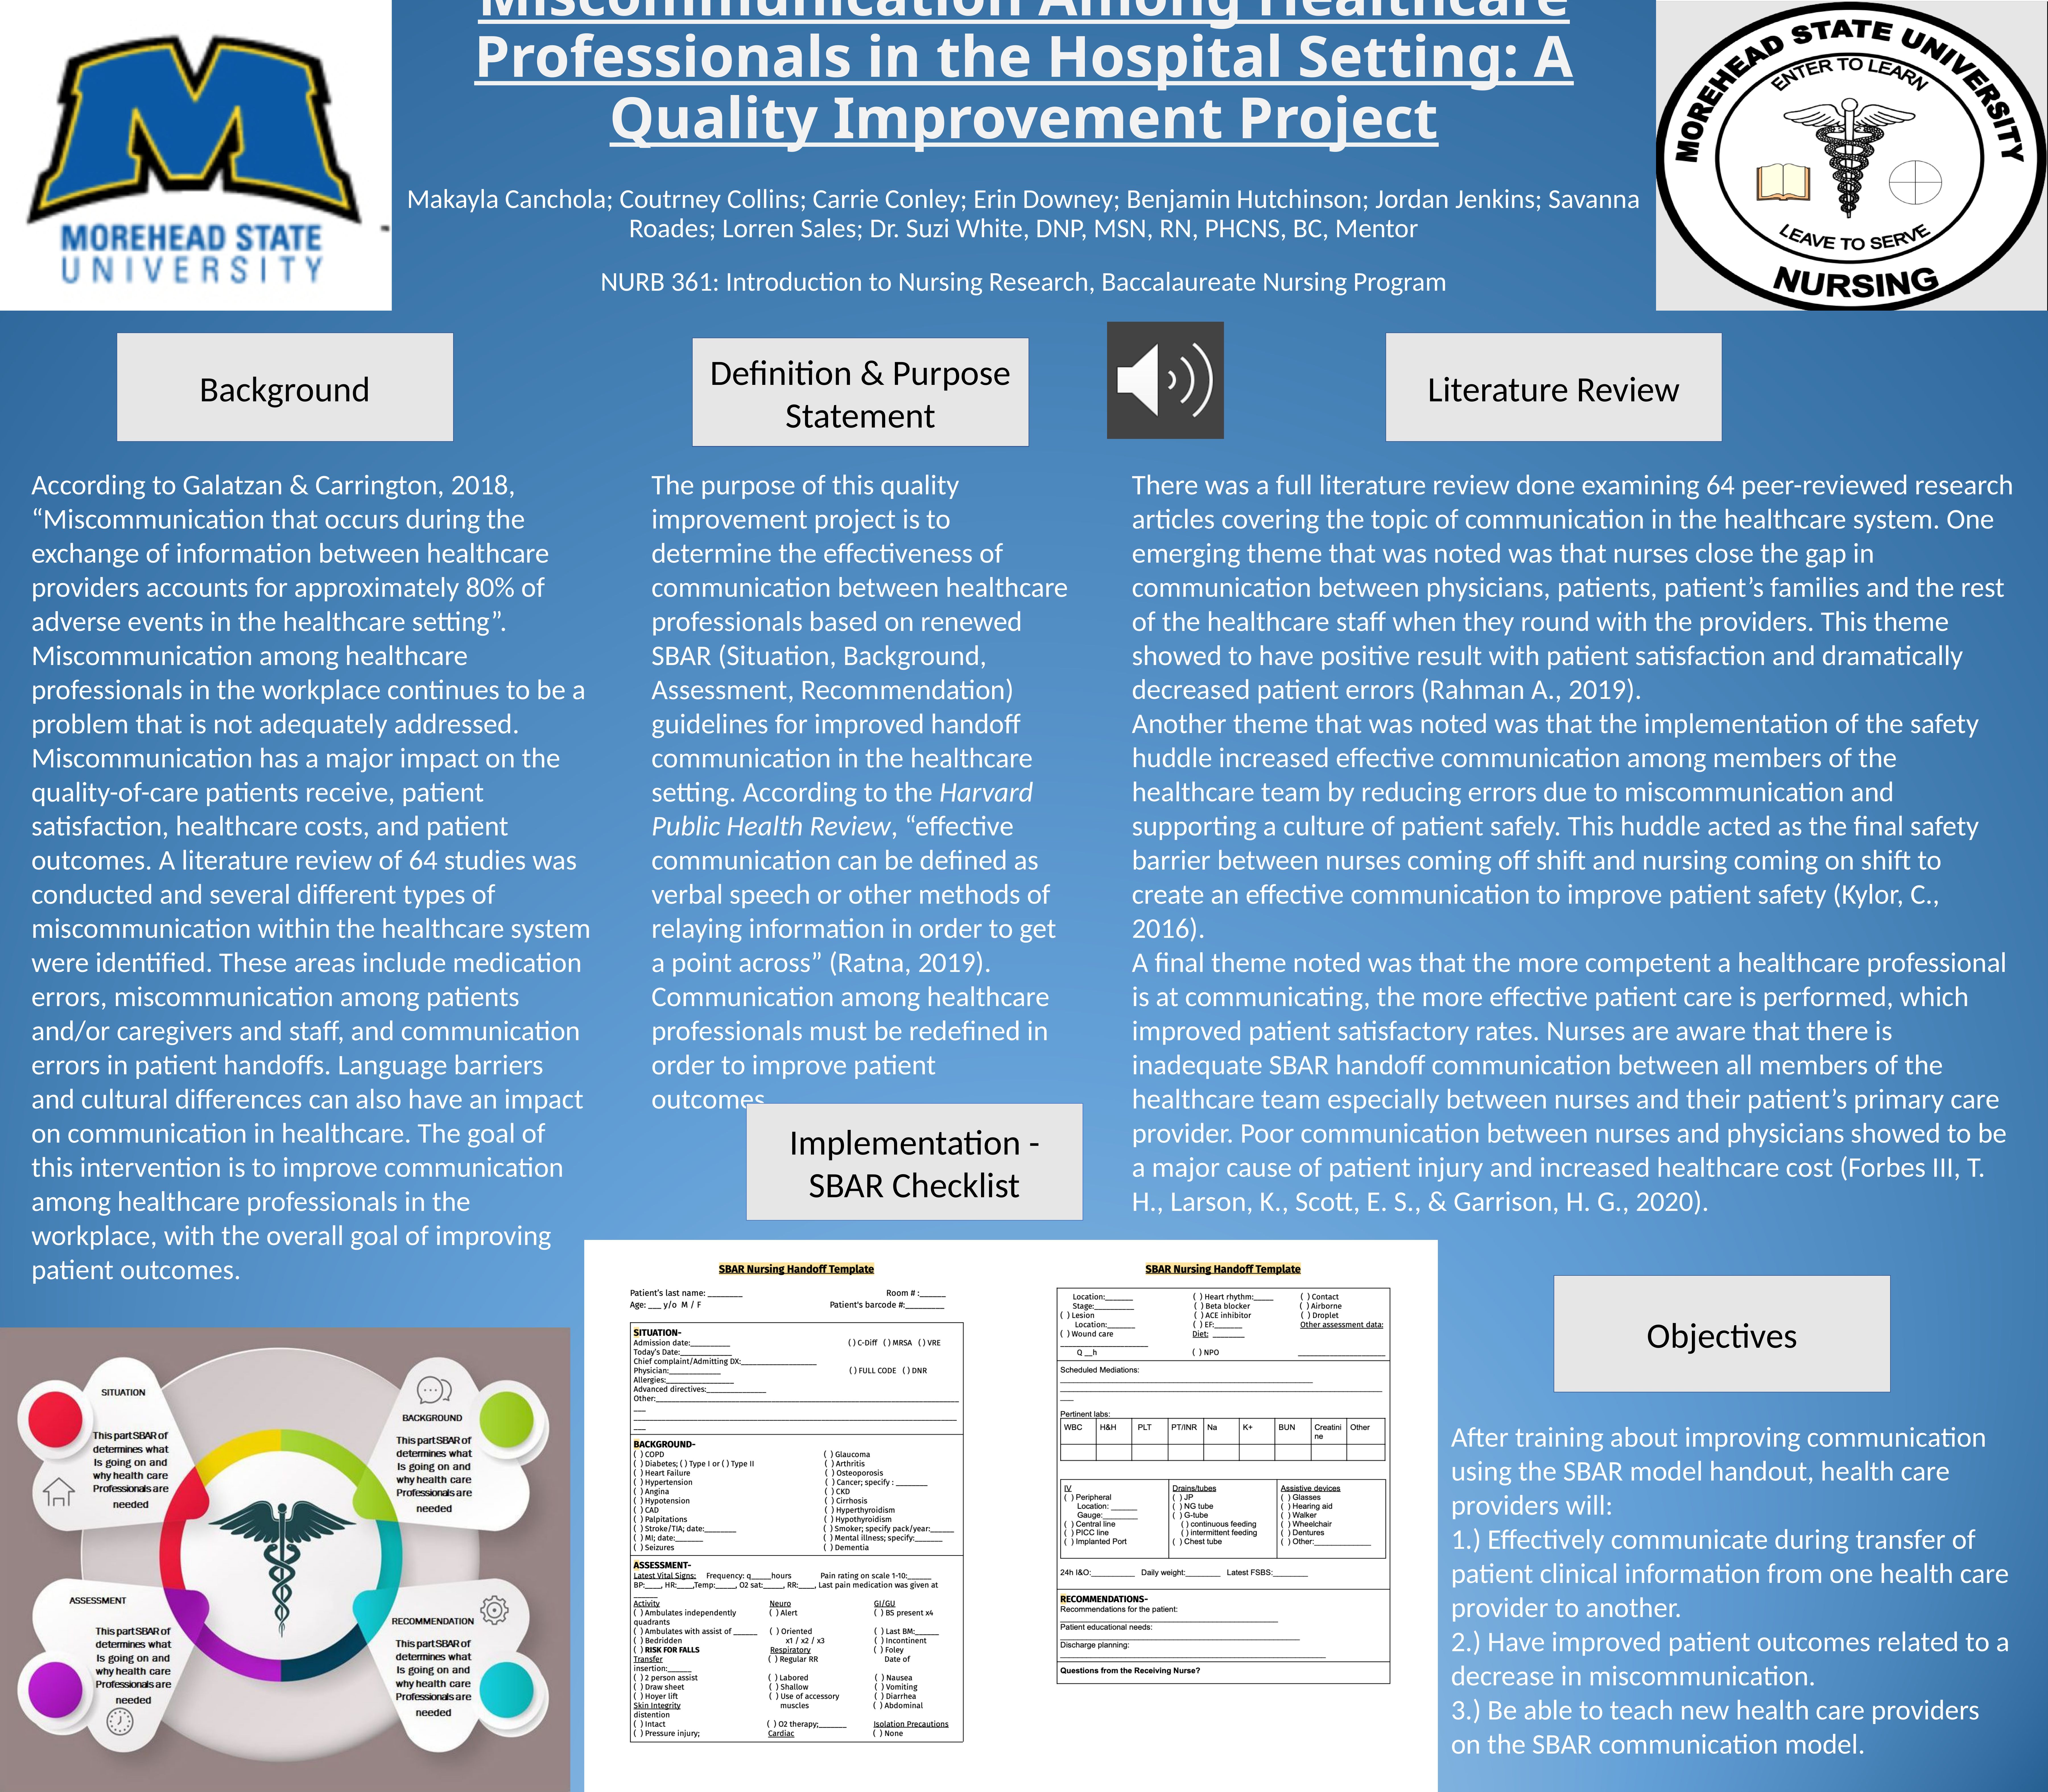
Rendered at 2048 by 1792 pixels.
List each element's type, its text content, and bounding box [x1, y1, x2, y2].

text_box Definition & Purpose Statement [692, 338, 1029, 447]
picture [0, 0, 2048, 1792]
text_box The purpose of this quality improvement project is to determine the effectiveness of communication between healthcare professionals based on renewed SBAR (Situation, Background, Assessment, Recommendation) guidelines for improved handoff communication in the healthcare setting. According to the Harvard Public Health Review, “effective communication can be defined as verbal speech or other methods of relaying information in order to get a point across” (Ratna, 2019). Communication among healthcare professionals must be redefined in order to improve patient outcomes. [647, 464, 1074, 1151]
text_box Background [117, 333, 454, 442]
text_box There was a full literature review done examining 64 peer-reviewed research articles covering the topic of communication in the healthcare system. One emerging theme that was noted was that nurses close the gap in communication between physicians, patients, patient’s families and the rest of the healthcare staff when they round with the providers. This theme showed to have positive result with patient satisfaction and dramatically decreased patient errors (Rahman A., 2019). Another theme that was noted was that the implementation of the safety huddle increased effective communication among members of the healthcare team by reducing errors due to miscommunication and supporting a culture of patient safely. This huddle acted as the final safety barrier between nurses coming off shift and nursing coming on shift to create an effective communication to improve patient safety (Kylor, C., 2016). A final theme noted was that the more competent a healthcare professional is at communicating, the more effective patient care is performed, which improved patient satisfactory rates. Nurses are aware that there is inadequate SBAR handoff communication between all members of the healthcare team especially between nurses and their patient’s primary care provider. Poor communication between nurses and physicians showed to be a major cause of patient injury and increased healthcare cost (Forbes III, T. H., Larson, K., Scott, E. S., & Garrison, H. G., 2020). [1128, 464, 2021, 1253]
text_box After training about improving communication using the SBAR model handout, health care providers will: 1.) Effectively communicate during transfer of patient clinical information from one health care provider to another. 2.) Have improved patient outcomes related to a decrease in miscommunication. 3.) Be able to teach new health care providers on the SBAR communication model. [1447, 1416, 2017, 1762]
text_box Literature Review [1386, 333, 1722, 442]
text_box Objectives [1554, 1275, 1891, 1392]
title Miscommunication Among Healthcare Professionals in the Hospital Setting: A Quality Improvement Project [392, 0, 1656, 182]
text_box Implementation - SBAR Checklist [746, 1103, 1083, 1221]
subtitle Makayla Canchola; Coutrney Collins; Carrie Conley; Erin Downey; Benjamin Hutchinson; Jordan Jenkins; Savanna Roades; Lorren Sales; Dr. Suzi White, DNP, MSN, RN, PHCNS, BC, Mentor NURB 361: Introduction to Nursing Research, Baccalaureate Nursing Program [392, 182, 1656, 299]
text_box According to Galatzan & Carrington, 2018, “Miscommunication that occurs during the exchange of information between healthcare providers accounts for approximately 80% of adverse events in the healthcare setting”. Miscommunication among healthcare professionals in the workplace continues to be a problem that is not adequately addressed. Miscommunication has a major impact on the quality-of-care patients receive, patient satisfaction, healthcare costs, and patient outcomes. A literature review of 64 studies was conducted and several different types of miscommunication within the healthcare system were identified. These areas include medication errors, miscommunication among patients and/or caregivers and staff, and communication errors in patient handoffs. Language barriers and cultural differences can also have an impact on communication in healthcare. The goal of this intervention is to improve communication among healthcare professionals in the workplace, with the overall goal of improving patient outcomes. [27, 464, 598, 1287]
